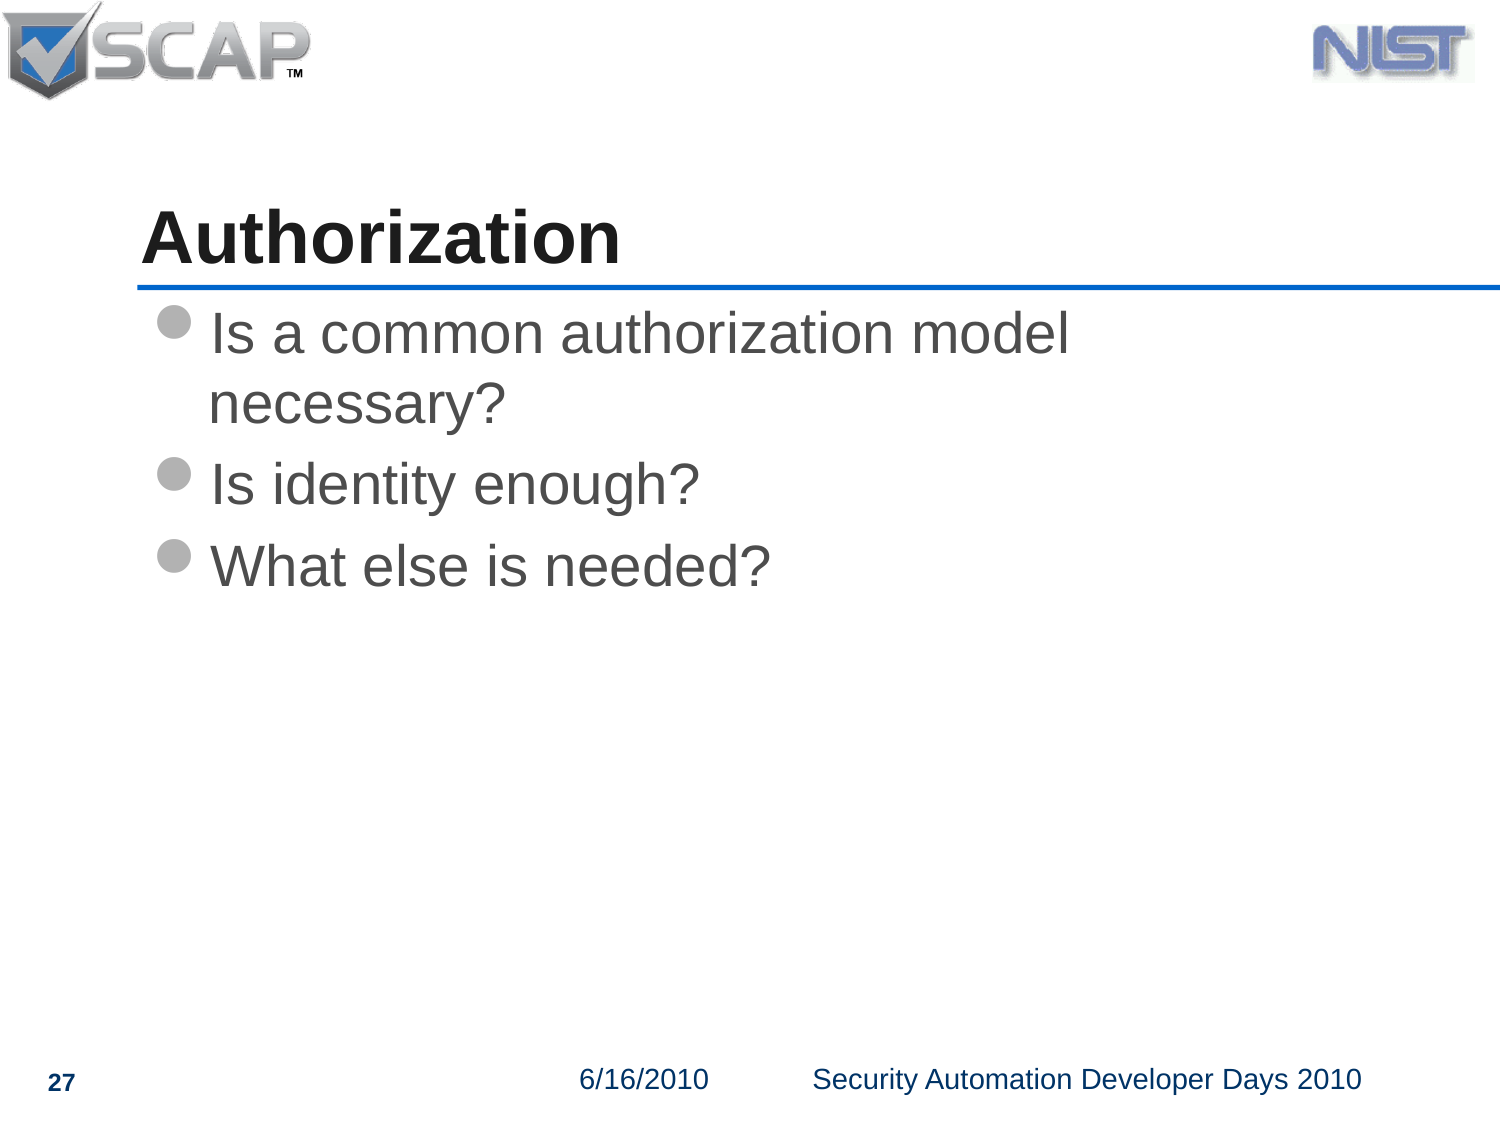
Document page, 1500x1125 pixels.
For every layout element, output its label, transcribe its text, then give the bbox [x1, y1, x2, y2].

picture [1312, 24, 1475, 83]
slide_number 27 [13, 1023, 111, 1105]
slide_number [374, 1024, 725, 1104]
list Is a common authorization model necessary? Is identity enough? What else is needed? [137, 287, 1400, 1026]
title Authorization [124, 99, 1426, 288]
footer Security Automation Developer Days 2010 [749, 1024, 1426, 1104]
picture [0, 0, 313, 103]
